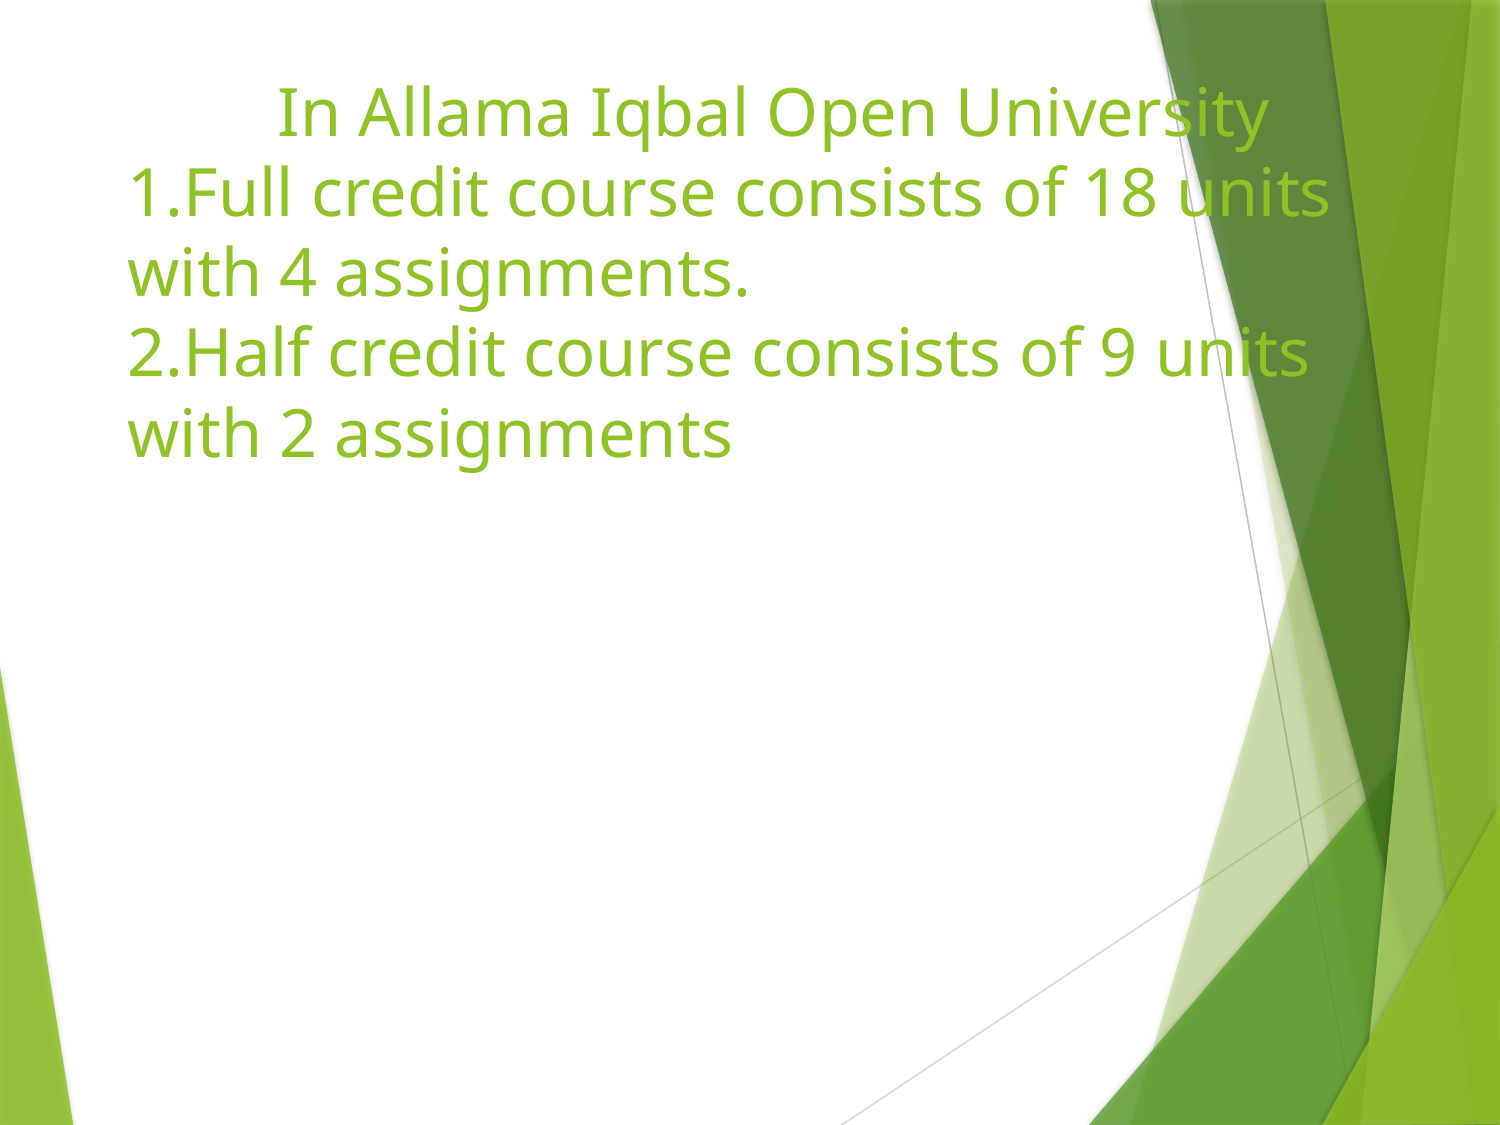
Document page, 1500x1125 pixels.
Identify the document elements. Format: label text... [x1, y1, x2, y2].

title In Allama Iqbal Open University 1.Full credit course consists of 18 units with 4 assignments. 2.Half credit course consists of 9 units with 2 assignments [112, 62, 1463, 1025]
